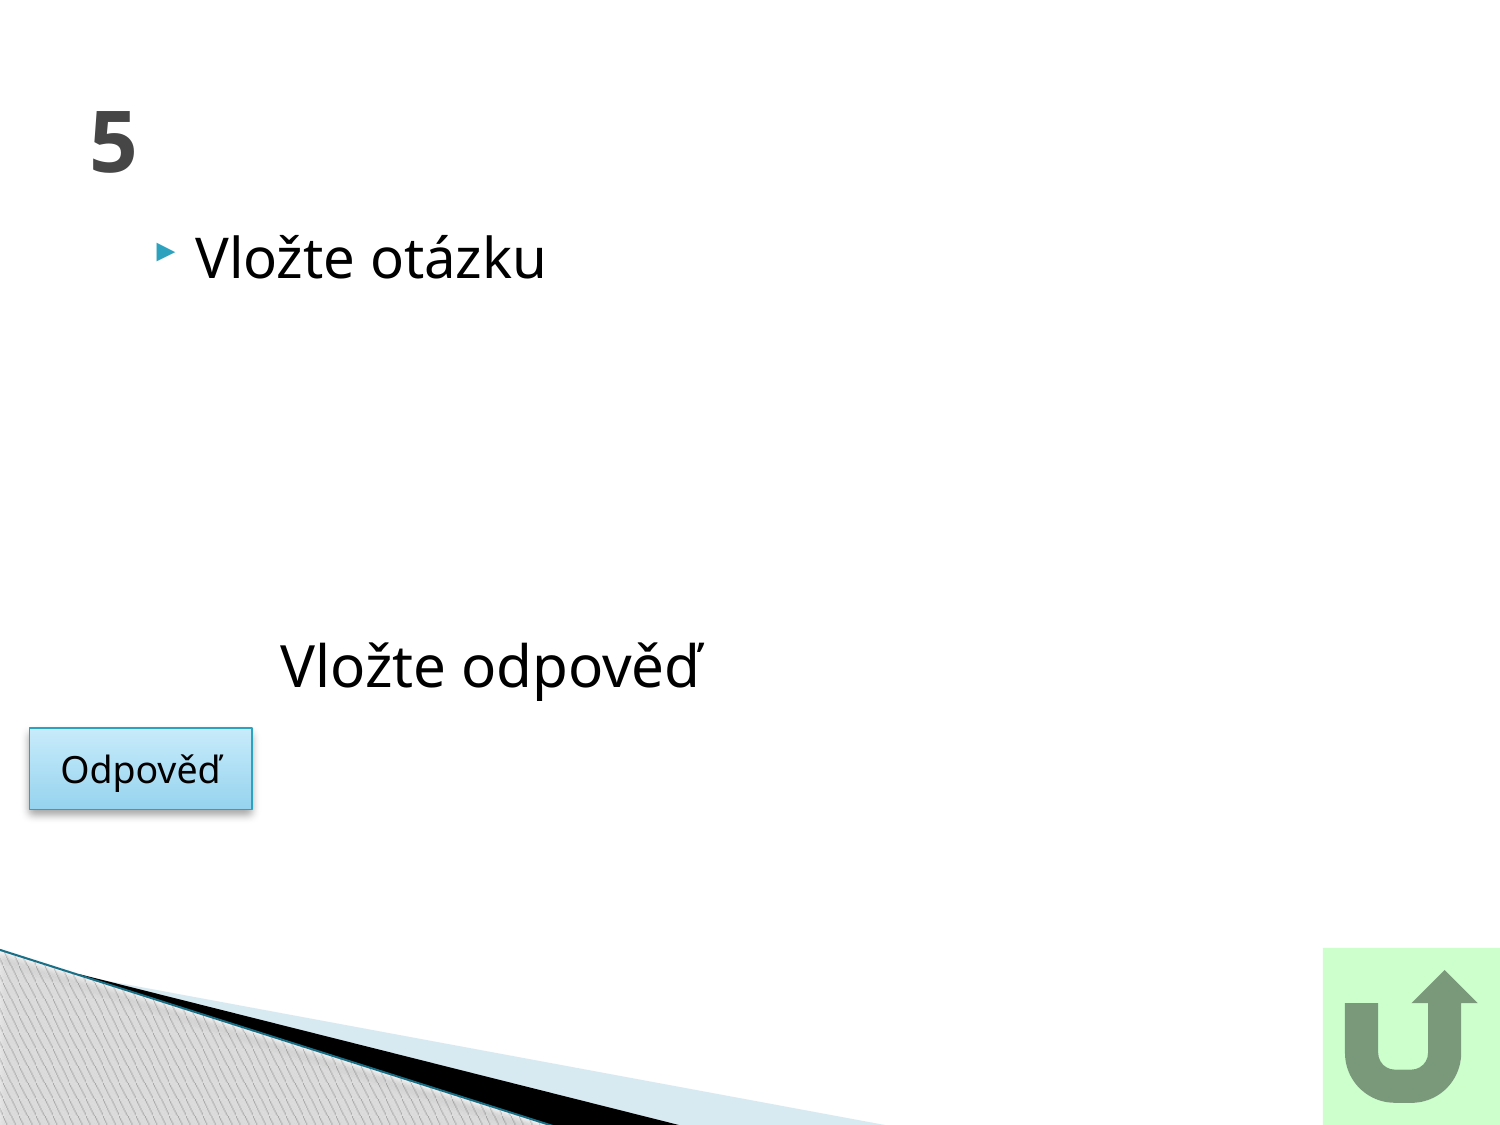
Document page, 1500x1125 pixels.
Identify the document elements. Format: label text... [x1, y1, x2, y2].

text_box Odpověď [29, 727, 253, 810]
text_box Vložte odpověď [265, 621, 1500, 707]
title 5 [75, 45, 1425, 233]
list Vložte otázku [120, 215, 1471, 327]
text_box [1322, 947, 1500, 1125]
